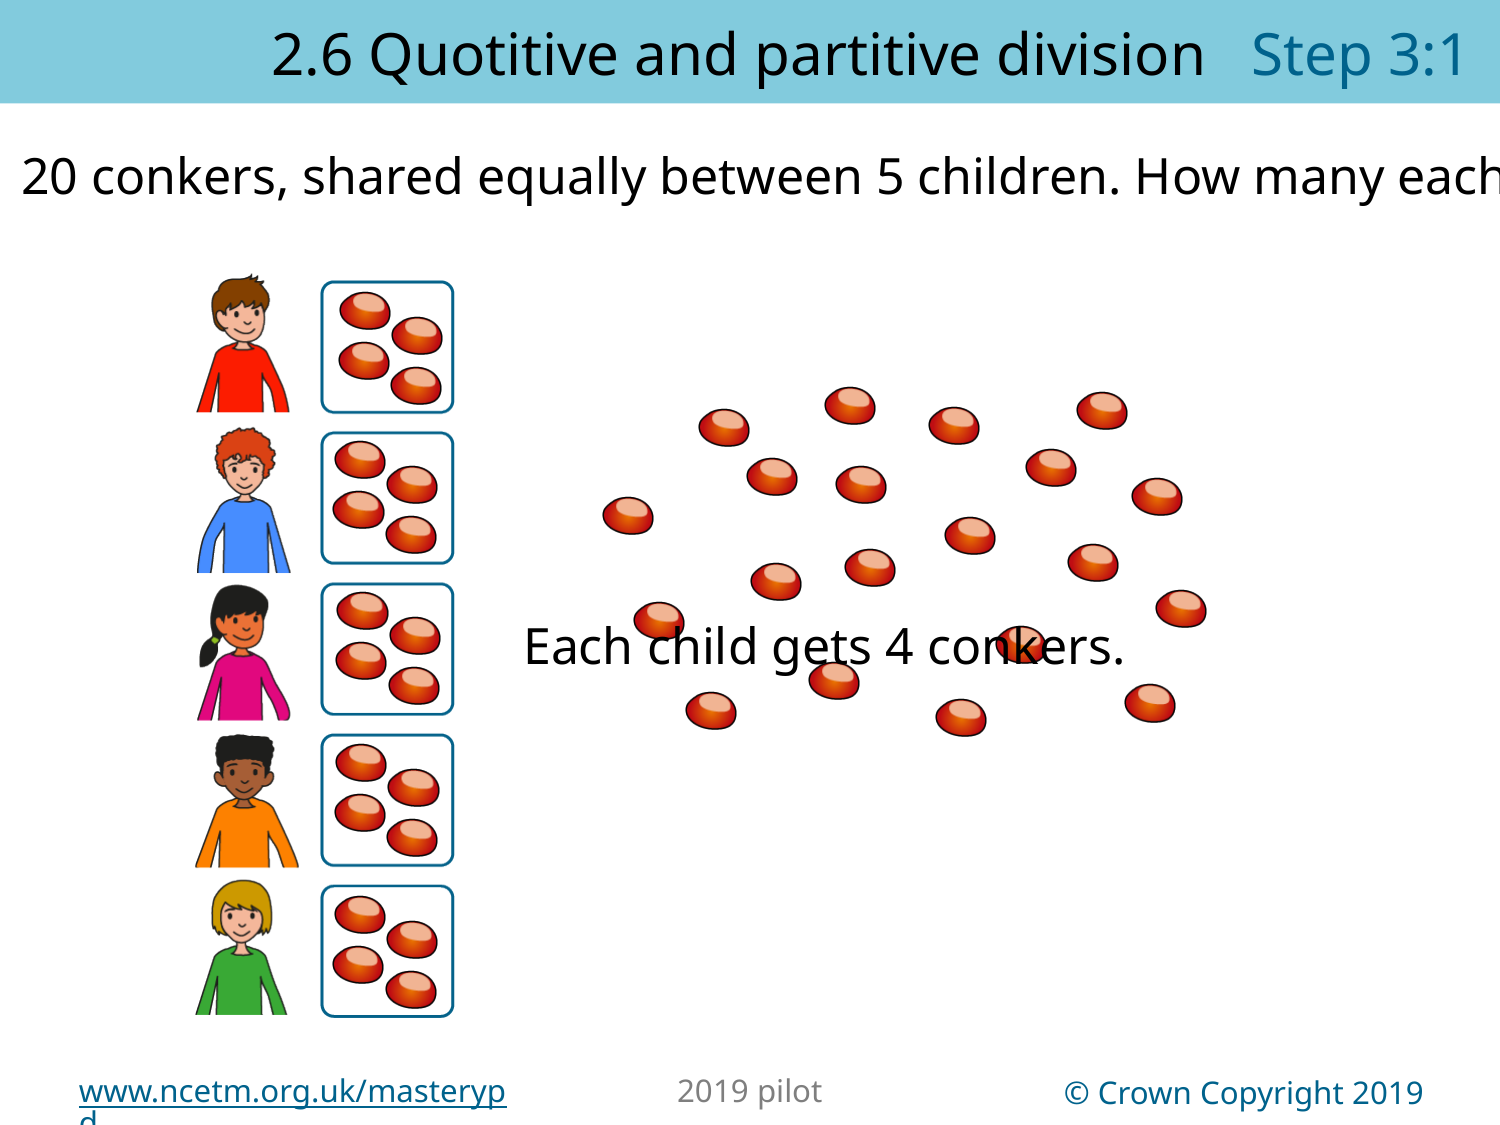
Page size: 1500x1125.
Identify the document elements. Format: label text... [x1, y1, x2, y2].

text_box 20 conkers, shared equally between 5 children. How many each? [6, 136, 1500, 212]
list 2.6 Quotitive and partitive division Step 3:1 [0, 0, 1500, 104]
text_box Each child gets 4 conkers. [508, 606, 1141, 682]
picture [808, 661, 860, 701]
picture [324, 736, 451, 864]
picture [835, 465, 888, 504]
picture [324, 888, 451, 1014]
picture [324, 434, 451, 562]
picture [928, 406, 980, 446]
picture [324, 586, 451, 712]
picture [935, 698, 987, 738]
picture [944, 516, 996, 555]
picture [194, 273, 455, 1025]
picture [1076, 390, 1128, 430]
picture [324, 284, 451, 411]
picture [1024, 448, 1077, 487]
picture [632, 601, 685, 641]
picture [1123, 683, 1176, 723]
picture [1155, 588, 1208, 628]
picture [698, 408, 750, 448]
picture [824, 386, 876, 425]
picture [745, 457, 798, 496]
picture [1067, 543, 1119, 582]
picture [602, 495, 655, 535]
picture [843, 548, 896, 587]
picture [994, 625, 1047, 665]
picture [1131, 477, 1183, 517]
picture [684, 691, 737, 731]
picture [750, 562, 803, 601]
